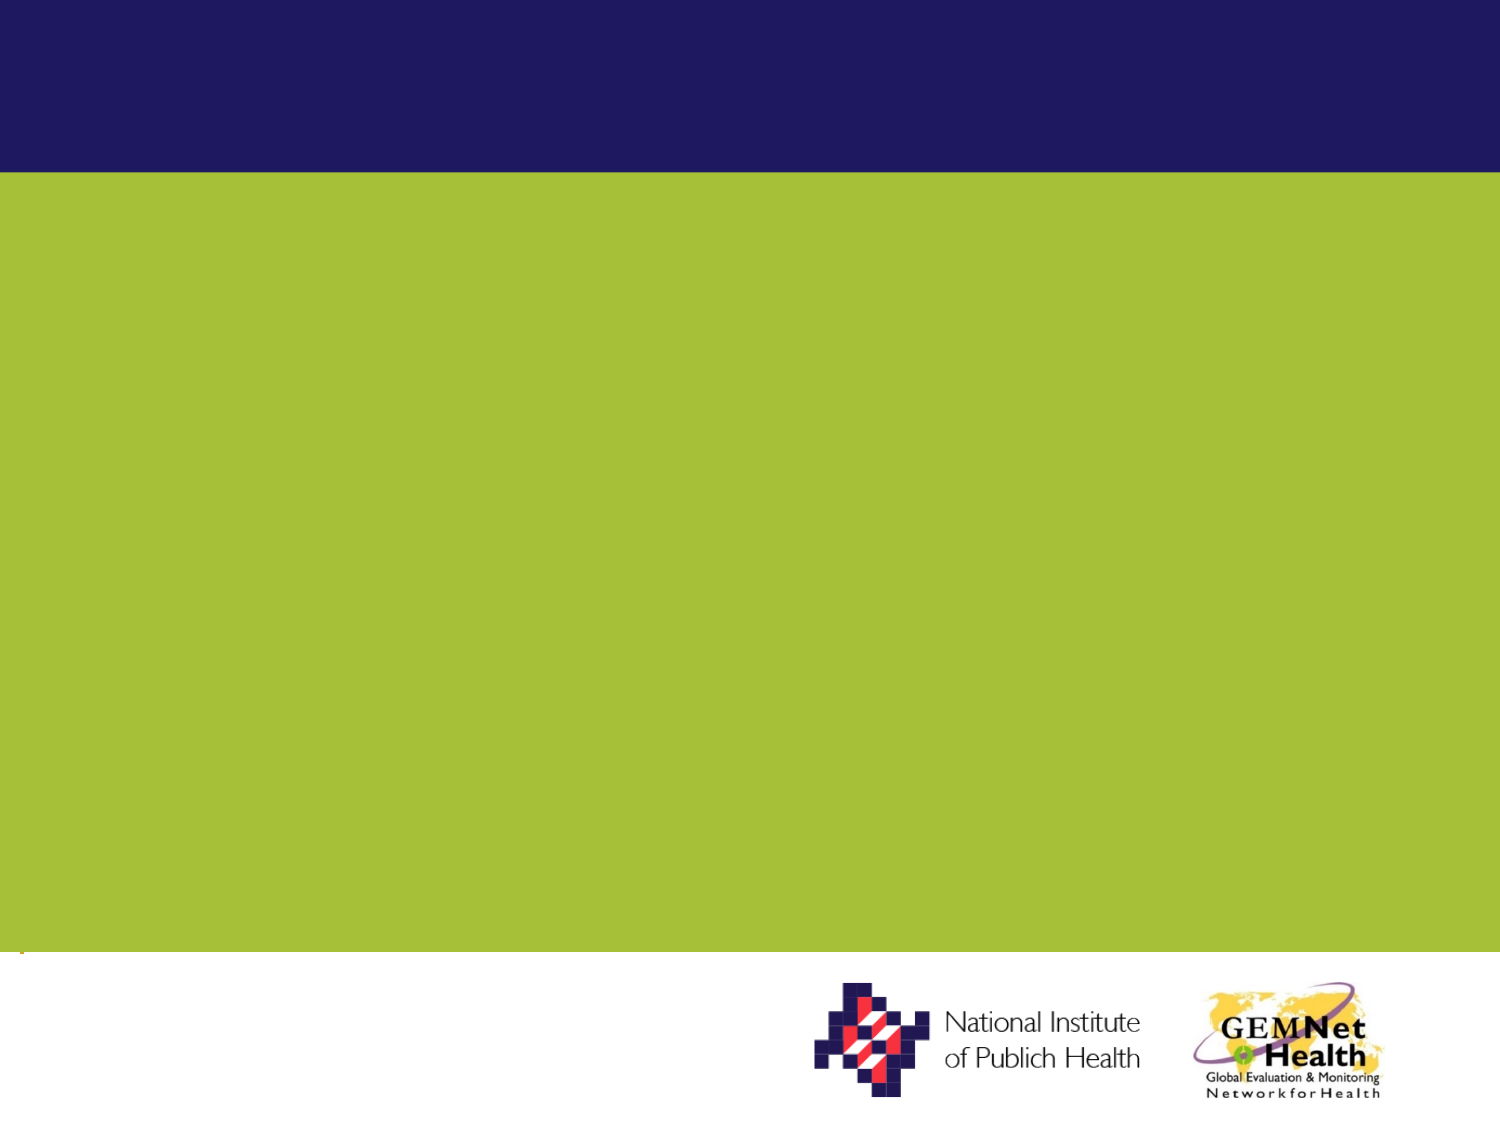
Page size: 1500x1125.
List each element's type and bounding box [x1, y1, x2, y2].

text_box [0, 0, 1500, 173]
text_box [0, 173, 1500, 952]
text_box [796, 973, 1386, 1107]
